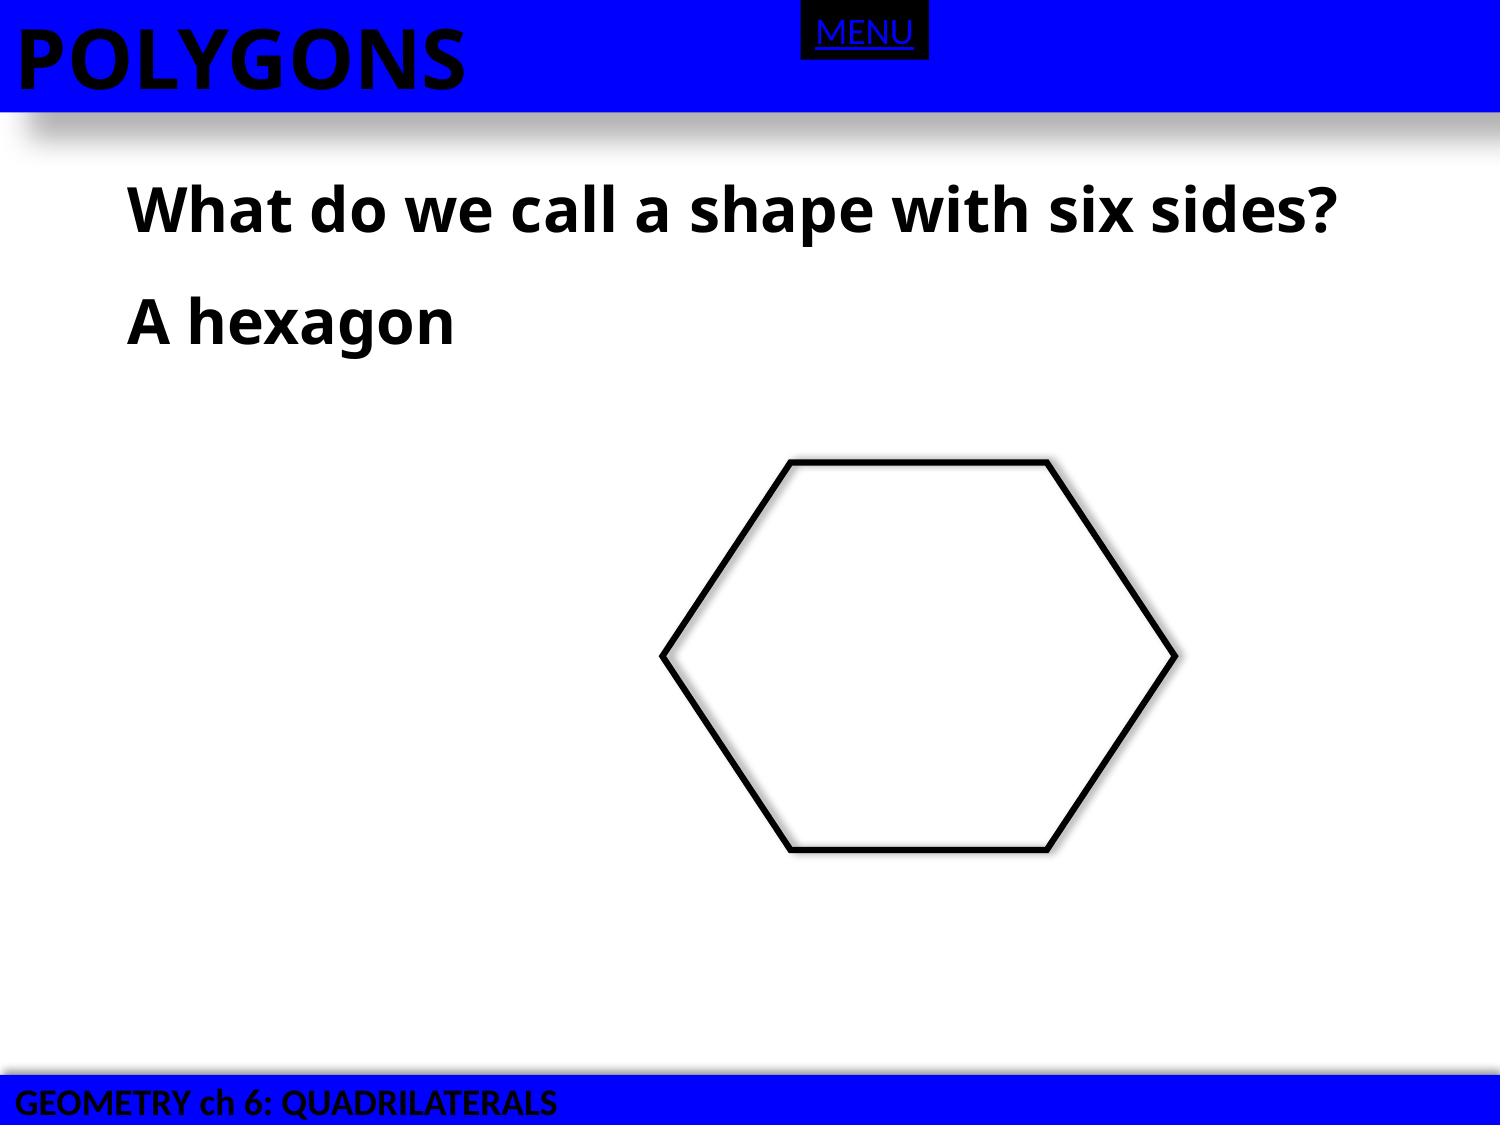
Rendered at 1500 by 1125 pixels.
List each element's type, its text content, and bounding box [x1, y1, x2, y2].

text_box What do we call a shape with six sides? [112, 162, 1463, 253]
text_box [662, 462, 1175, 850]
text_box MENU [800, 0, 929, 60]
text_box GEOMETRY ch 6: QUADRILATERALS [0, 1073, 1500, 1125]
text_box A hexagon [112, 275, 1463, 365]
text_box POLYGONS [0, 0, 1500, 114]
